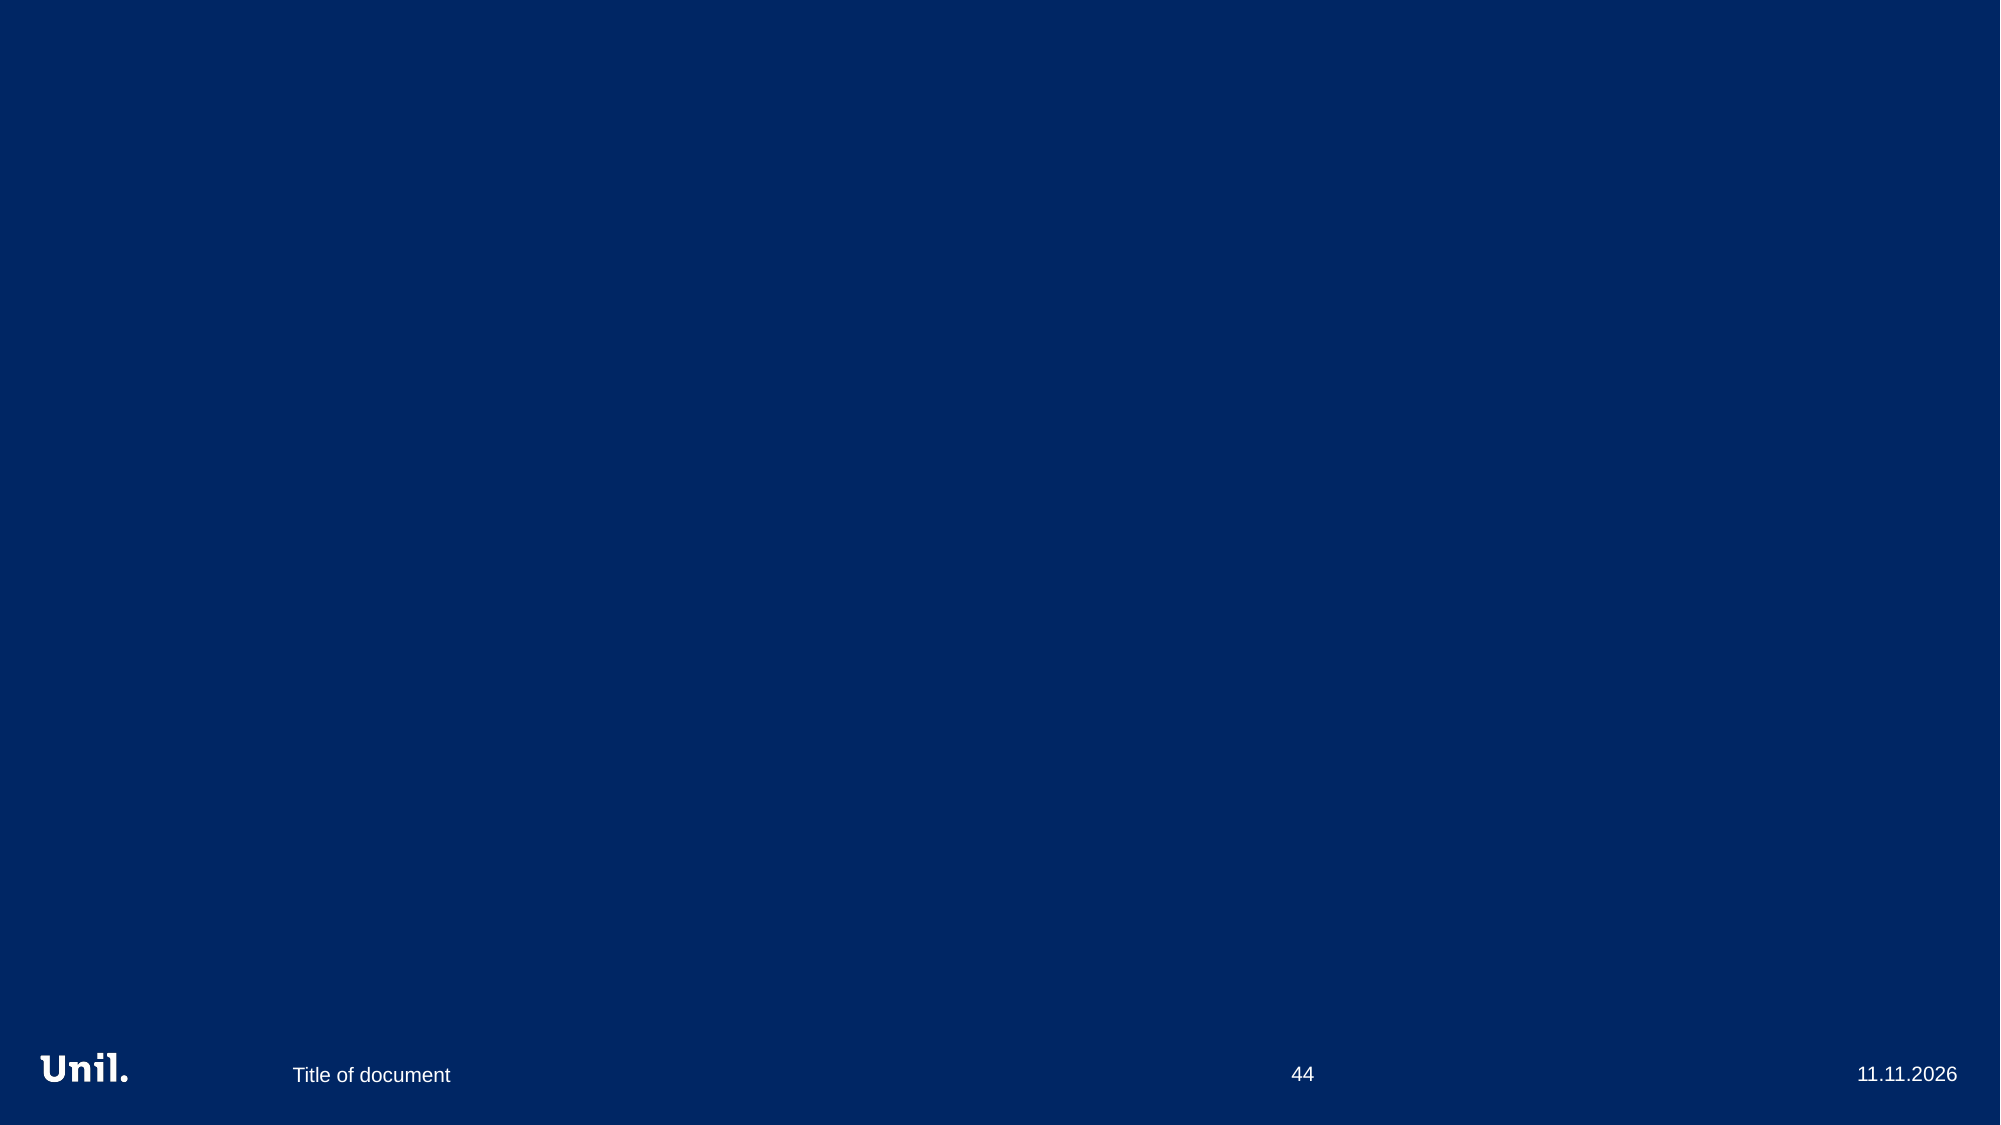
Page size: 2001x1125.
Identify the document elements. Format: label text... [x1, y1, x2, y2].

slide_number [1789, 1026, 1958, 1086]
slide_number 44 [1250, 1037, 1355, 1086]
footer Title of document [292, 1011, 1048, 1087]
picture [27, 1042, 141, 1095]
